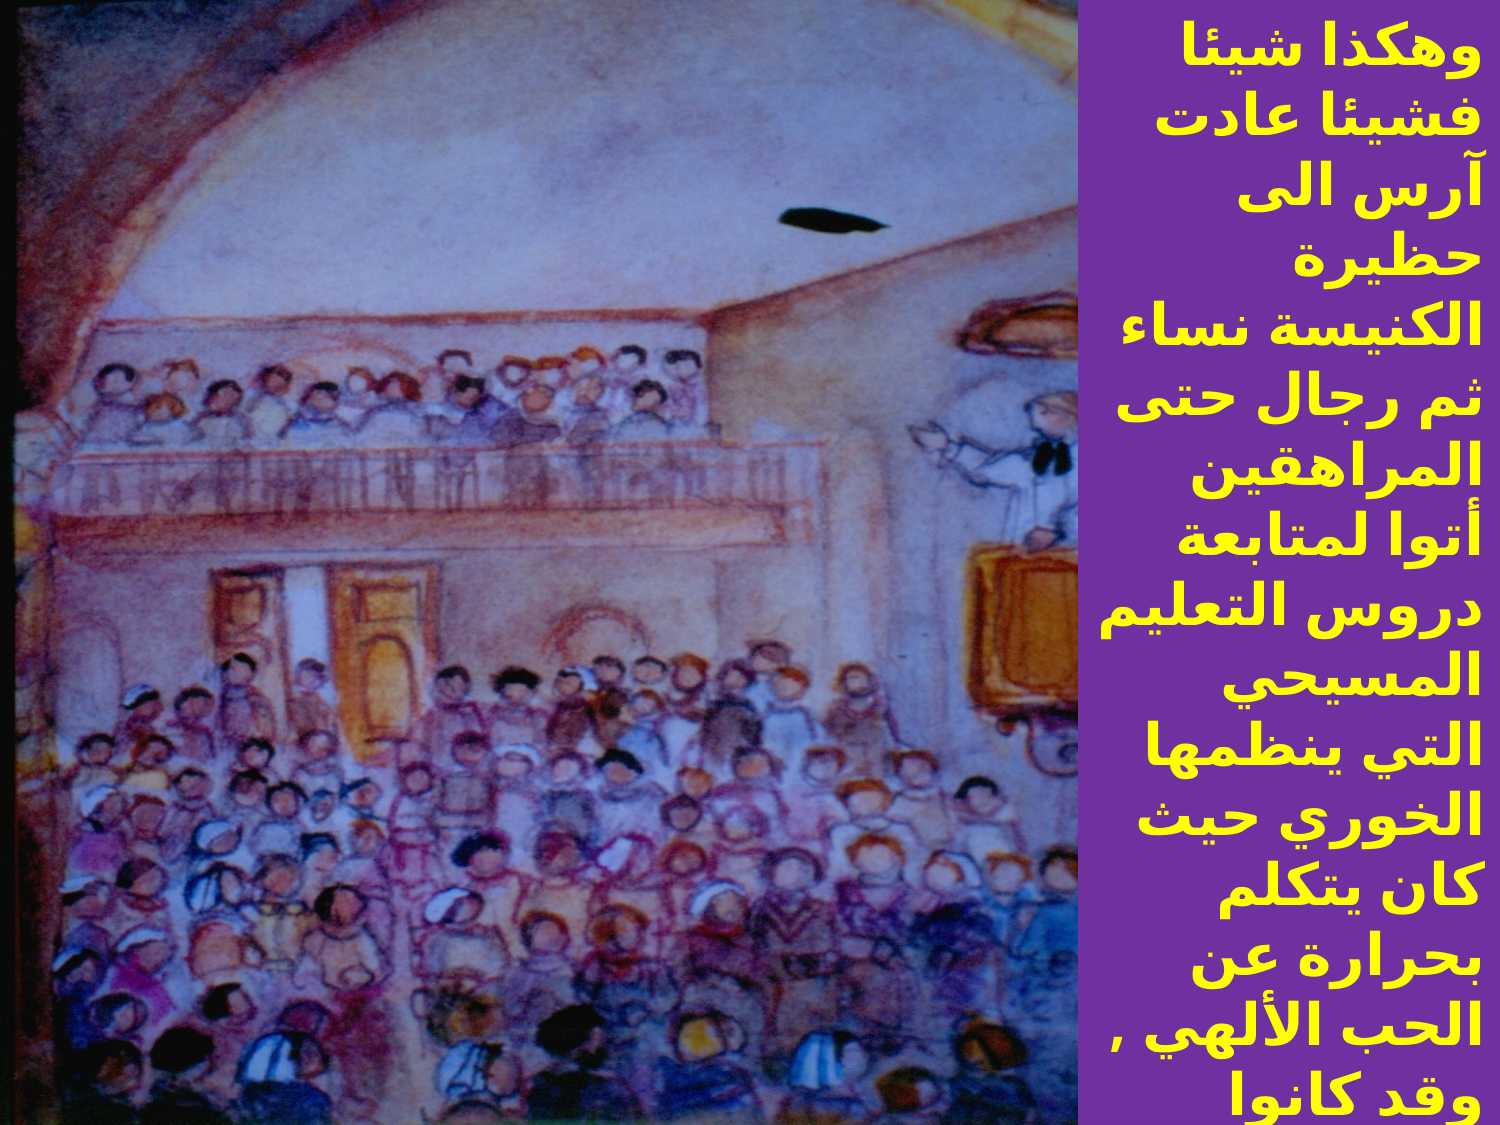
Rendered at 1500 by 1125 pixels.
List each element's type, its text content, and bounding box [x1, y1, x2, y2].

text_box وهكذا شيئا فشيئا عادت آرس الى حظيرة الكنيسة نساء ثم رجال حتى المراهقين أتوا لمتابعة دروس التعليم المسيحي التي ينظمها الخوري حيث كان يتكلم بحرارة عن الحب الألهي , وقد كانوا يقولون بأنه يقيم العجائب بحيث أن الأهرأت الداخلية تبقى ممتلئة بالقمح والمعجن بالطحين. [1079, 0, 1500, 1125]
picture [0, 0, 1079, 1125]
